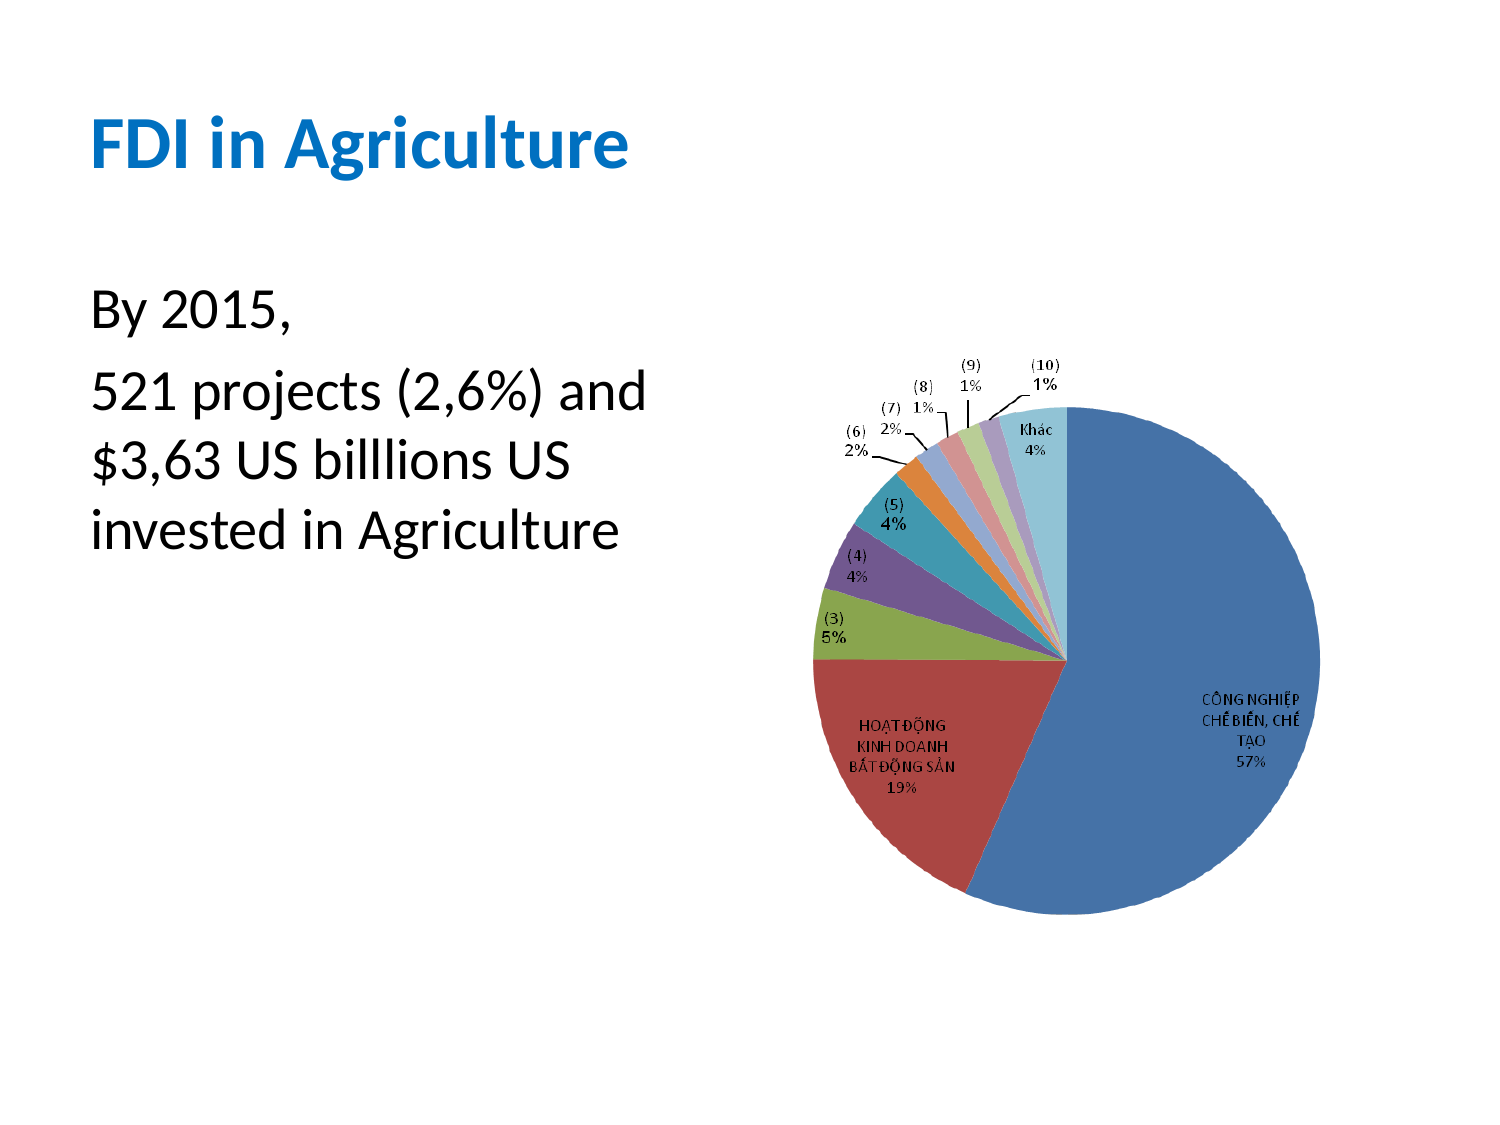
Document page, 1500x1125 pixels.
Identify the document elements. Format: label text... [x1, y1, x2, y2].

title FDI in Agriculture [75, 45, 1425, 233]
list By 2015, 521 projects (2,6%) and $3,63 US billlions US invested in Agriculture [75, 262, 738, 1005]
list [762, 344, 1426, 924]
